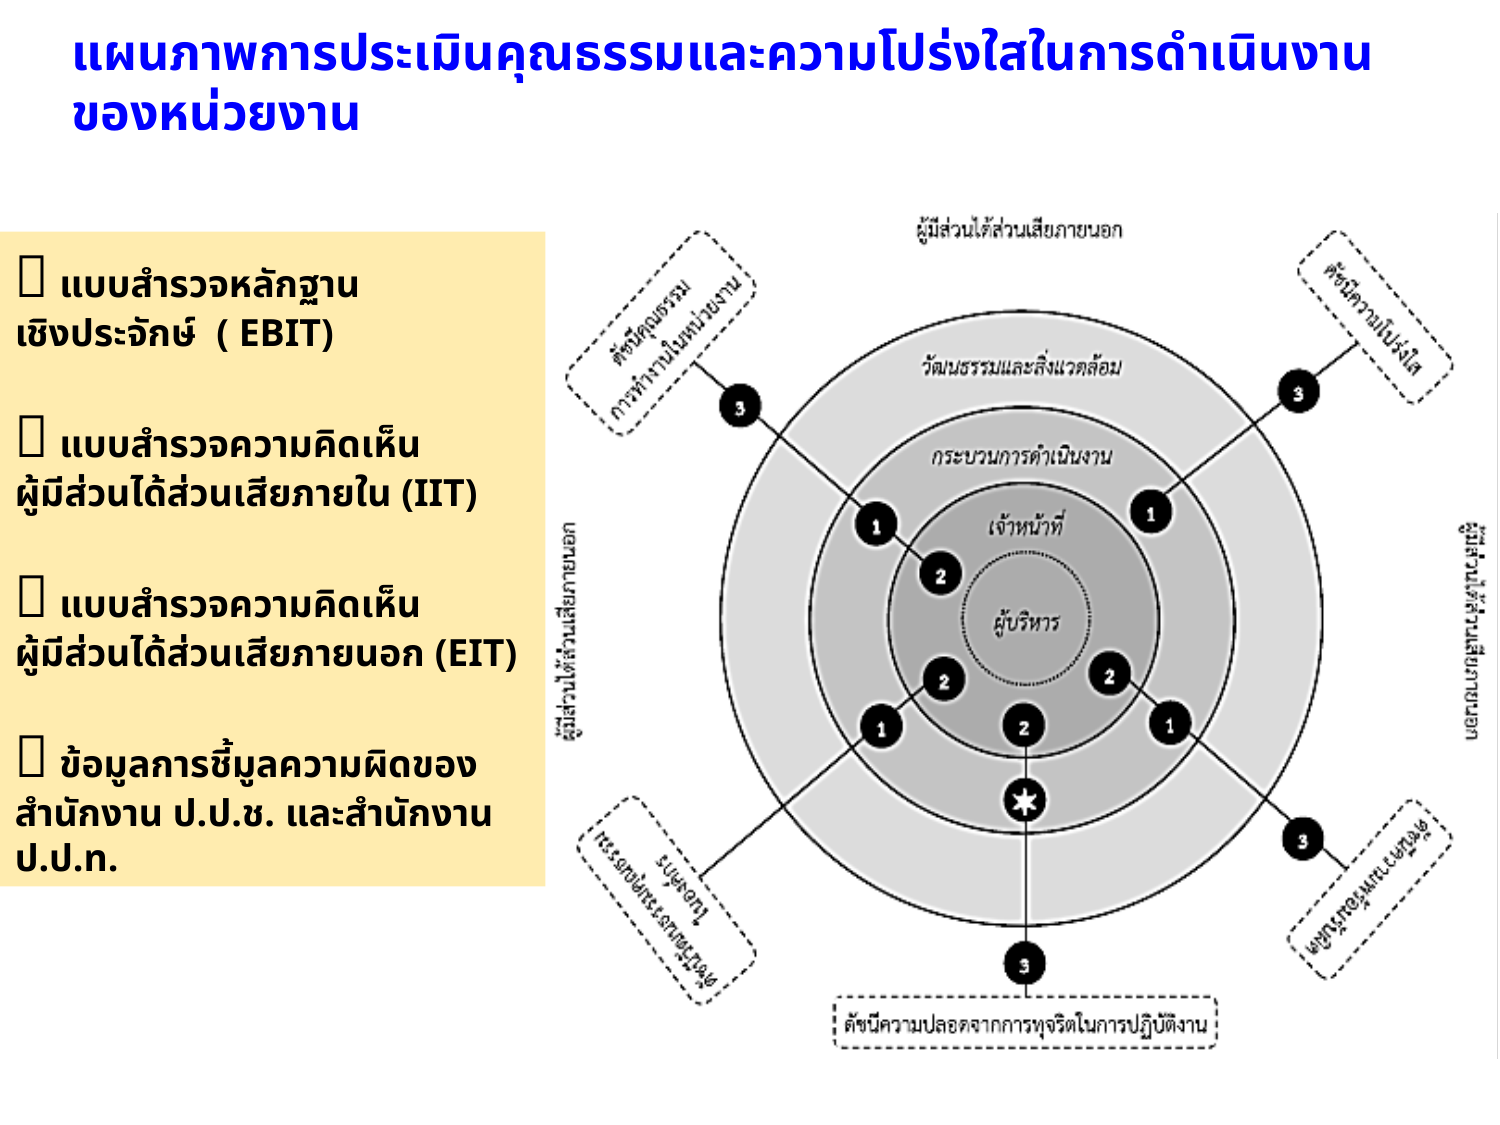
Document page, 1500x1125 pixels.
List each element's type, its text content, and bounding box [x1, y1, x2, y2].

text_box  แบบสำรวจหลักฐาน เชิงประจักษ์ ( EBIT)  แบบสำรวจความคิดเห็น ผู้มีส่วนได้ส่วนเสียภายใน (IIT)  แบบสำรวจความคิดเห็น ผู้มีส่วนได้ส่วนเสียภายนอก (EIT)  ข้อมูลการชี้มูลความผิดของสำนักงาน ป.ป.ช. และสำนักงาน ป.ป.ท. [0, 231, 543, 887]
picture [544, 212, 1498, 1059]
text_box แผนภาพการประเมินคุณธรรมและความโปร่งใสในการดำเนินงาน ของหน่วยงาน [56, 13, 1498, 148]
